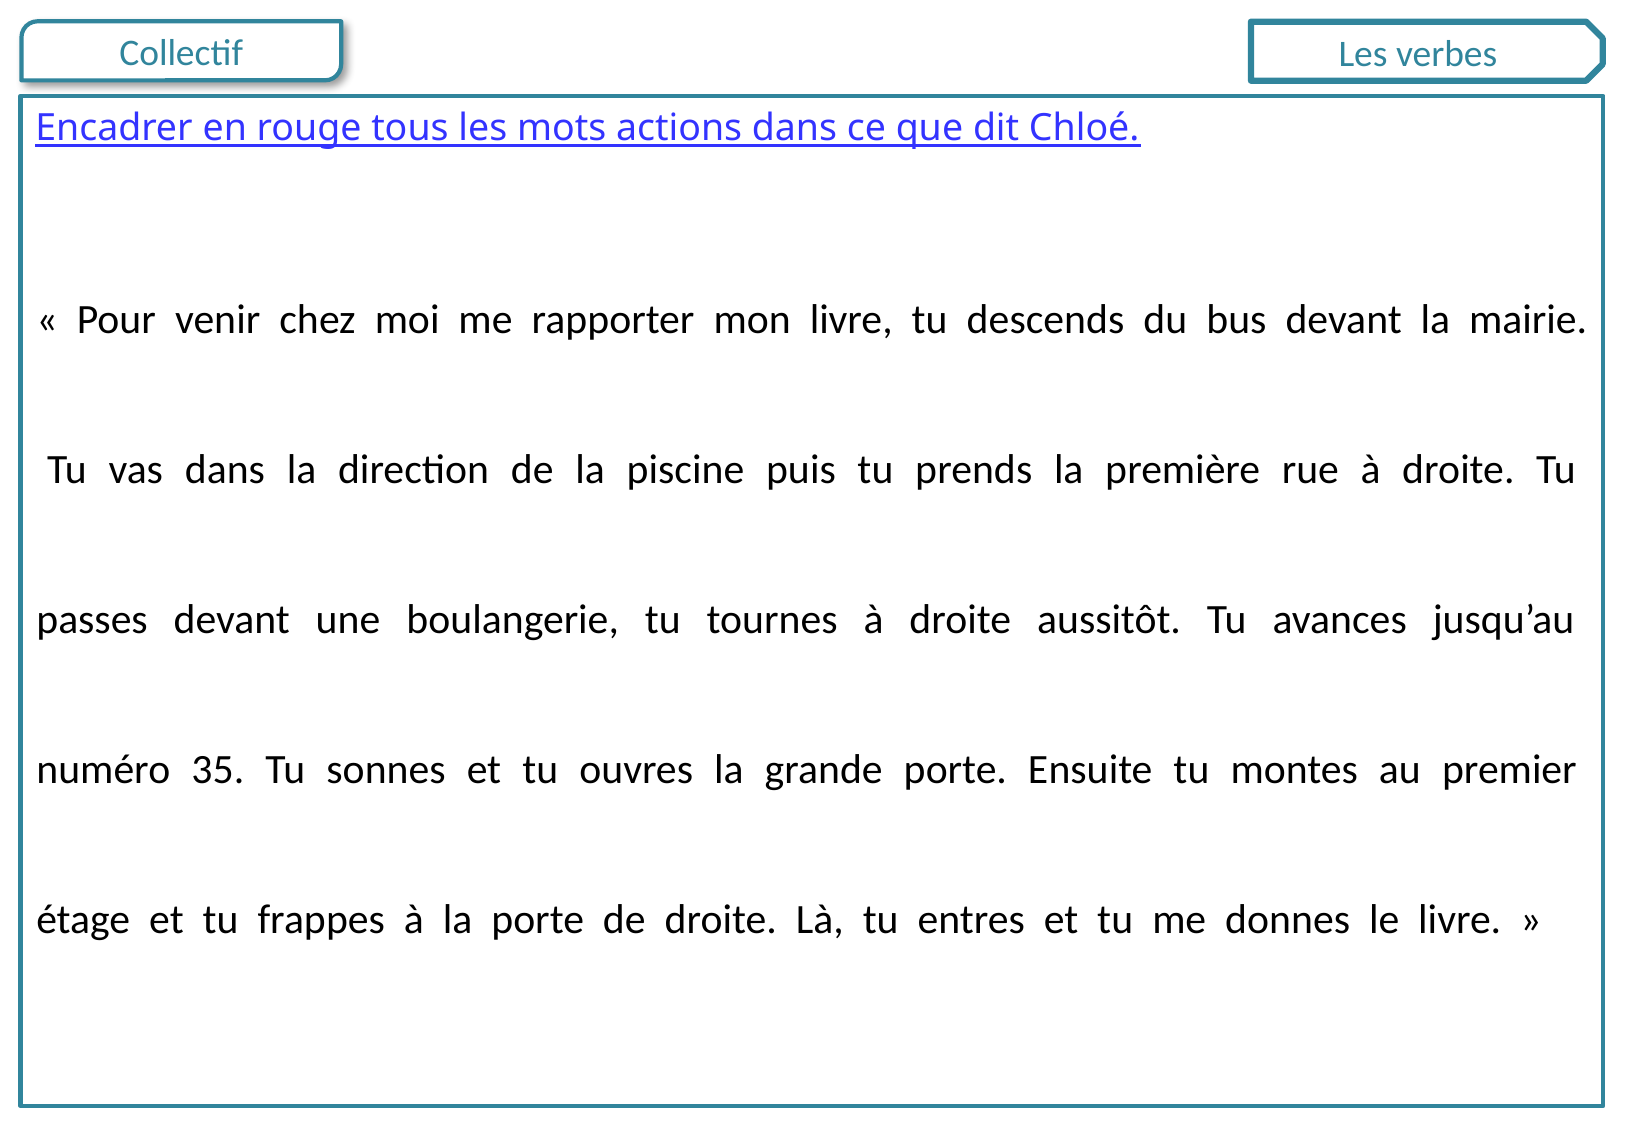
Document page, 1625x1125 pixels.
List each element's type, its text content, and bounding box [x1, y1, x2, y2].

list Encadrer en rouge tous les mots actions dans ce que dit Chloé. [18, 94, 1605, 1108]
list « Pour venir chez moi me rapporter mon livre, tu descends du bus devant la mairie. Tu vas dans la direction de la piscine puis tu prends la première rue à droite. Tu passes devant une boulangerie, tu tournes à droite aussitôt. Tu avances jusqu’au numéro 35. Tu sonnes et tu ouvres la grande porte. Ensuite tu montes au premier étage et tu frappes à la porte de droite. Là, tu entres et tu me donnes le livre. » [21, 184, 1604, 1106]
list Les verbes [1251, 21, 1585, 81]
